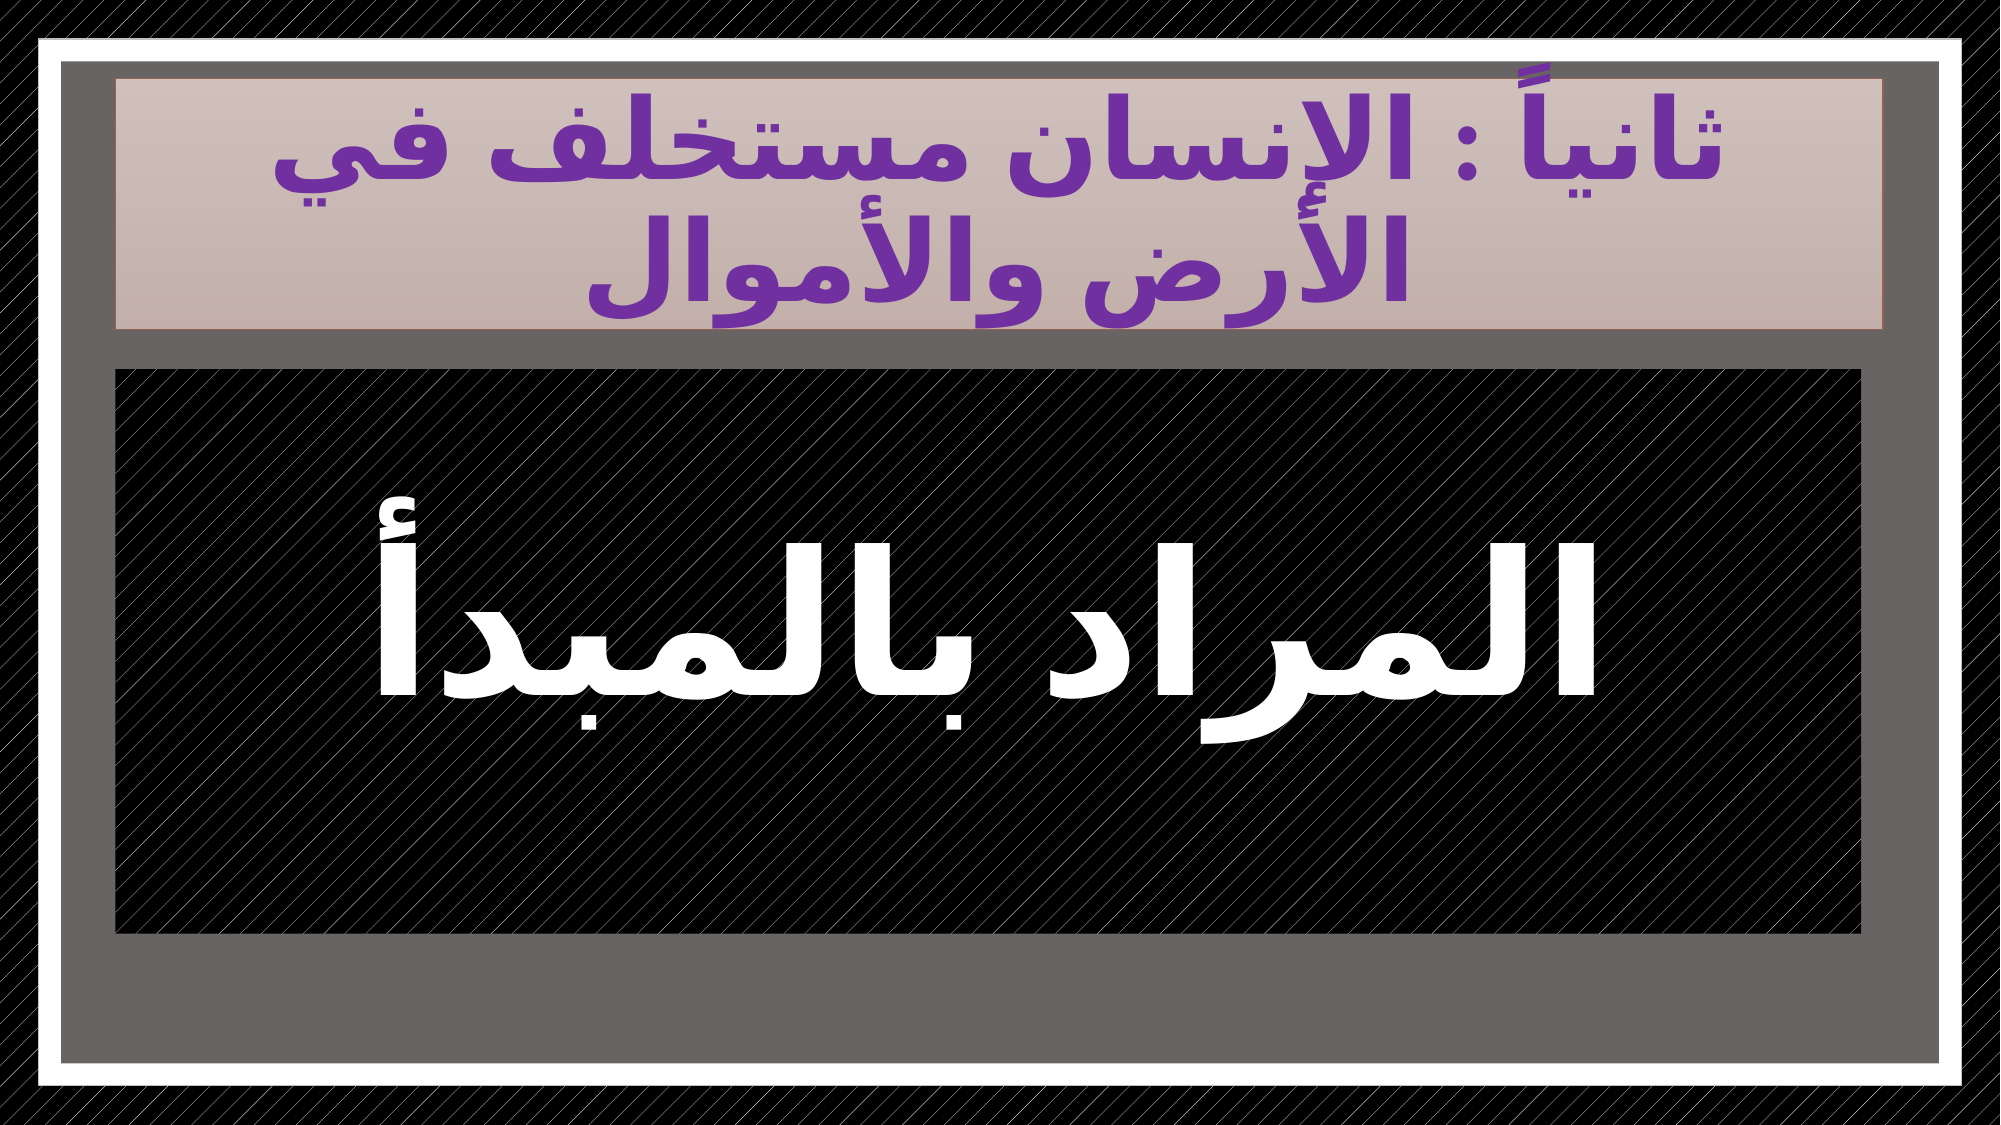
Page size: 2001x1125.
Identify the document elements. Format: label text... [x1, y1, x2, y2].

title ثانياً : الإنسان مستخلف في الأرض والأموال [115, 78, 1884, 330]
list المراد بالمبدأ [115, 369, 1862, 934]
